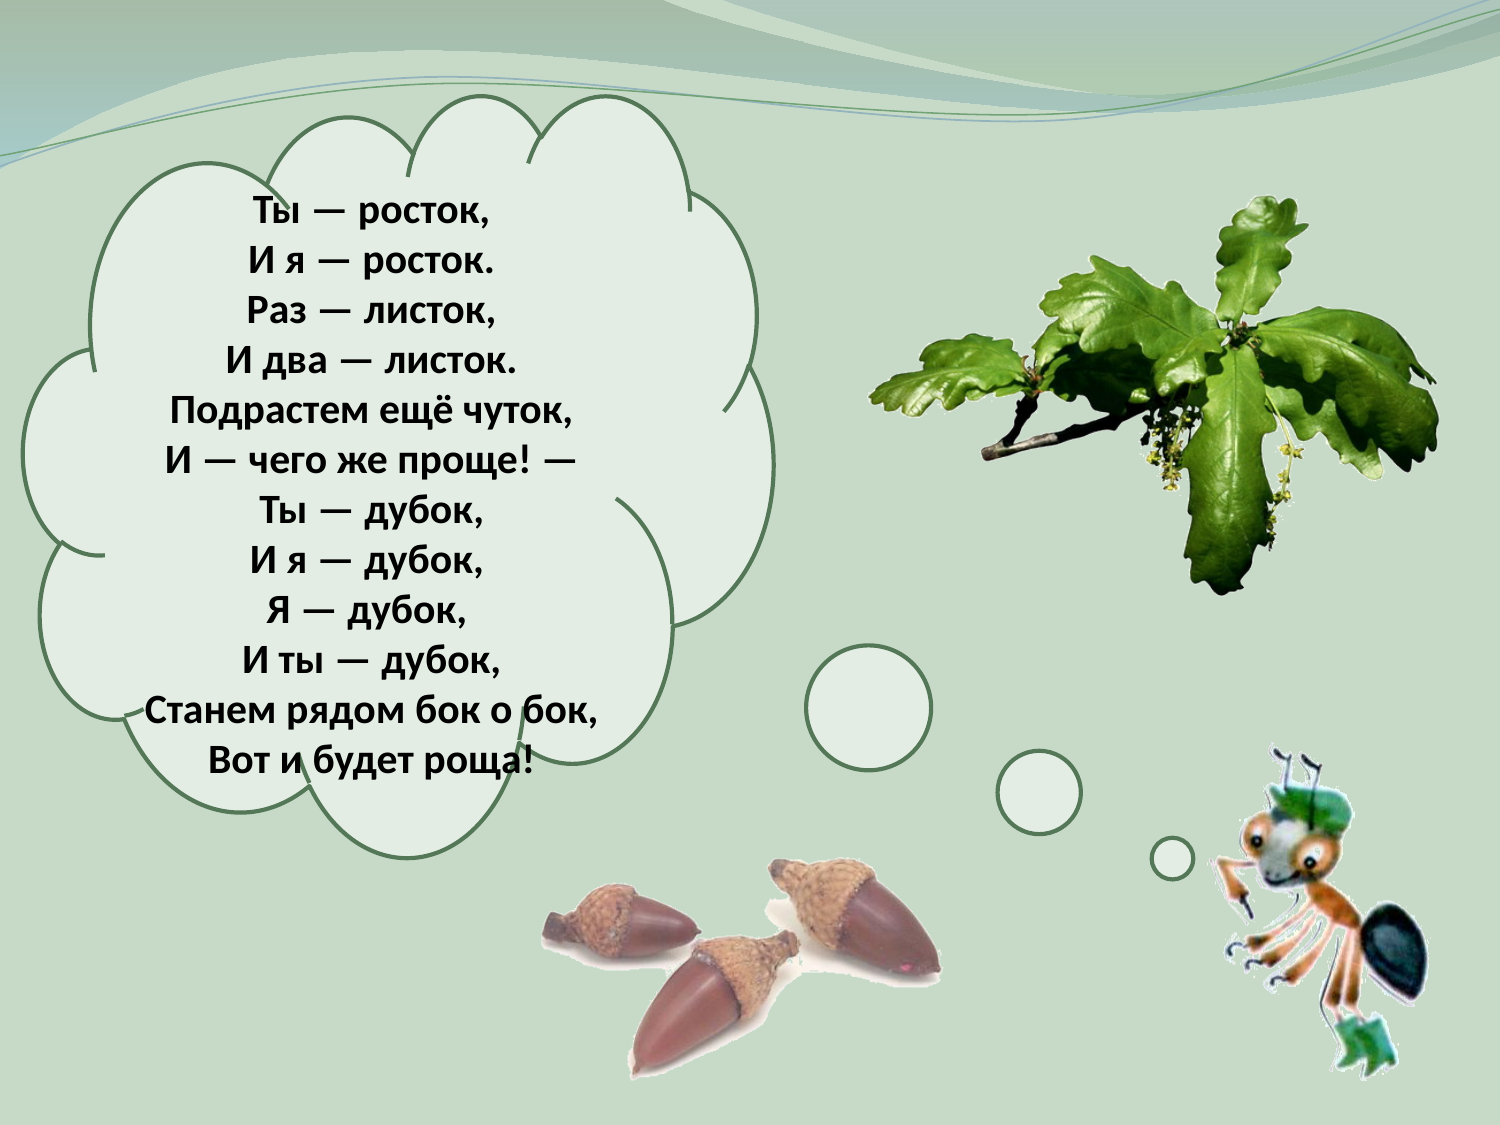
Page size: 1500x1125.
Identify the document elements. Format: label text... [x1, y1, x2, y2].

picture [1206, 737, 1439, 1090]
picture [843, 175, 1466, 617]
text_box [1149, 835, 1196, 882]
text_box Ты — росток, И я — росток. Раз — листок, И два — листок. Подрастем ещё чуток, И — чего же проще! — Ты — дубок, И я — дубок, Я — дубок, И ты — дубок, Станем рядом бок о бок, Вот и будет роща! [995, 748, 1083, 837]
text_box Ты — росток, И я — росток. Раз — листок, И два — листок. Подрастем ещё чуток, И — чего же проще! — Ты — дубок, И я — дубок, Я — дубок, И ты — дубок, Станем рядом бок о бок, Вот и будет роща! [20, 94, 776, 861]
text_box Ты — росток, И я — росток. Раз — листок, И два — листок. Подрастем ещё чуток, И — чего же проще! — Ты — дубок, И я — дубок, Я — дубок, И ты — дубок, Станем рядом бок о бок, Вот и будет роща! [804, 643, 934, 773]
picture [515, 831, 973, 1093]
